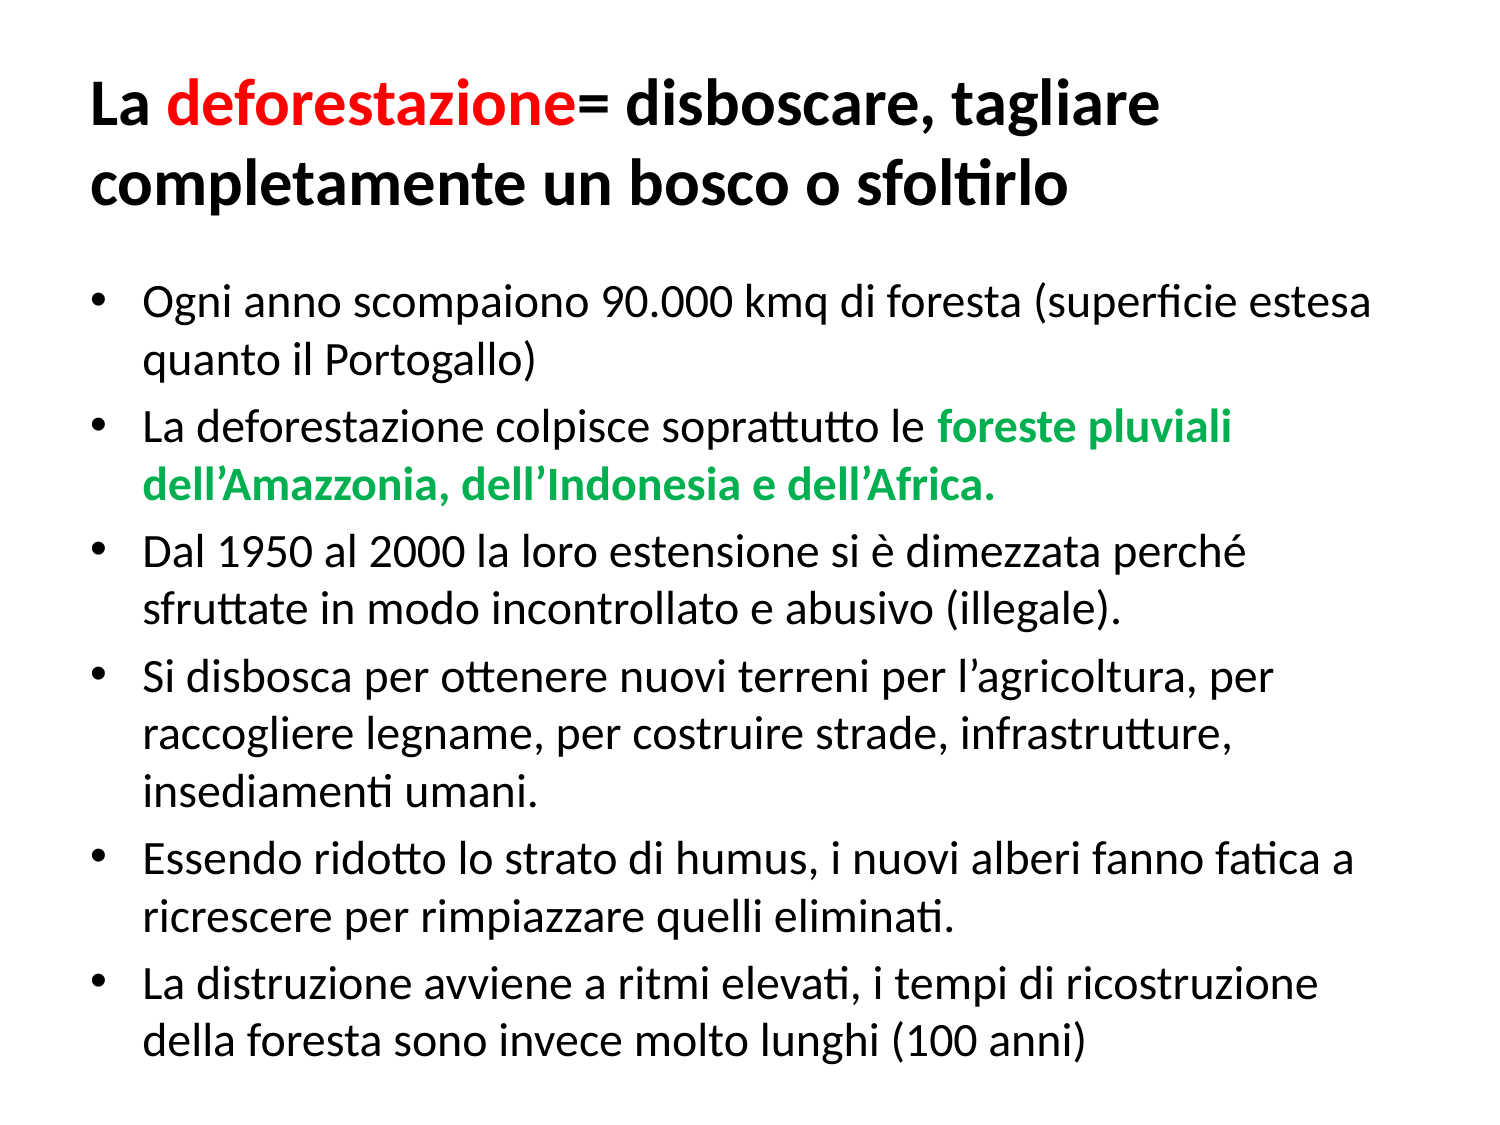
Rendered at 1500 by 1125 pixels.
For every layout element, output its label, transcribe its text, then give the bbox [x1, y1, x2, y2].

title La deforestazione= disboscare, tagliare completamente un bosco o sfoltirlo [75, 45, 1425, 233]
list Ogni anno scompaiono 90.000 kmq di foresta (superficie estesa quanto il Portogallo) La deforestazione colpisce soprattutto le foreste pluviali dell’Amazzonia, dell’Indonesia e dell’Africa. Dal 1950 al 2000 la loro estensione si è dimezzata perché sfruttate in modo incontrollato e abusivo (illegale). Si disbosca per ottenere nuovi terreni per l’agricoltura, per raccogliere legname, per costruire strade, infrastrutture, insediamenti umani. Essendo ridotto lo strato di humus, i nuovi alberi fanno fatica a ricrescere per rimpiazzare quelli eliminati. La distruzione avviene a ritmi elevati, i tempi di ricostruzione della foresta sono invece molto lunghi (100 anni) [75, 262, 1425, 1083]
